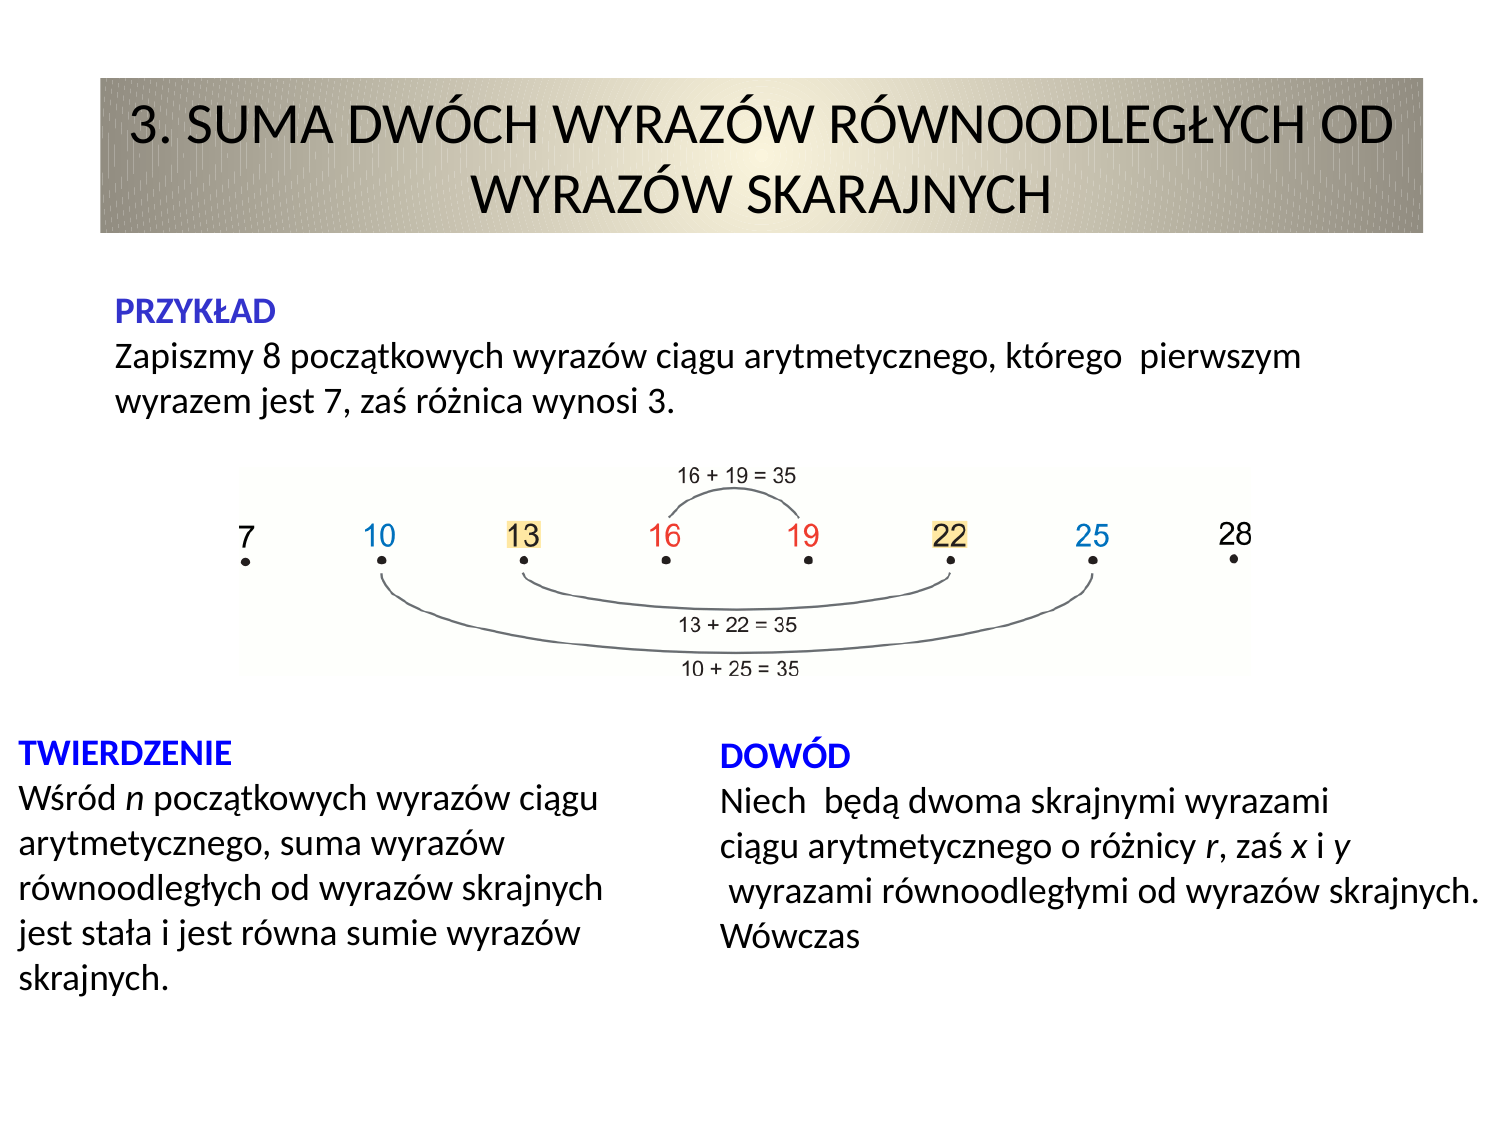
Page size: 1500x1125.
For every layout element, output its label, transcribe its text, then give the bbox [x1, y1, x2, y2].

text_box TWIERDZENIE Wśród n początkowych wyrazów ciągu arytmetycznego, suma wyrazów równoodległych od wyrazów skrajnych jest stała i jest równa sumie wyrazów skrajnych. [3, 720, 677, 1051]
text_box PRZYKŁAD Zapiszmy 8 początkowych wyrazów ciągu arytmetycznego, którego pierwszym wyrazem jest 7, zaś różnica wynosi 3. [100, 278, 1424, 429]
text_box 3. SUMA DWÓCH WYRAZÓW RÓWNOODLEGŁYCH OD WYRAZÓW SKARAJNYCH [100, 78, 1424, 233]
picture [239, 467, 1252, 677]
